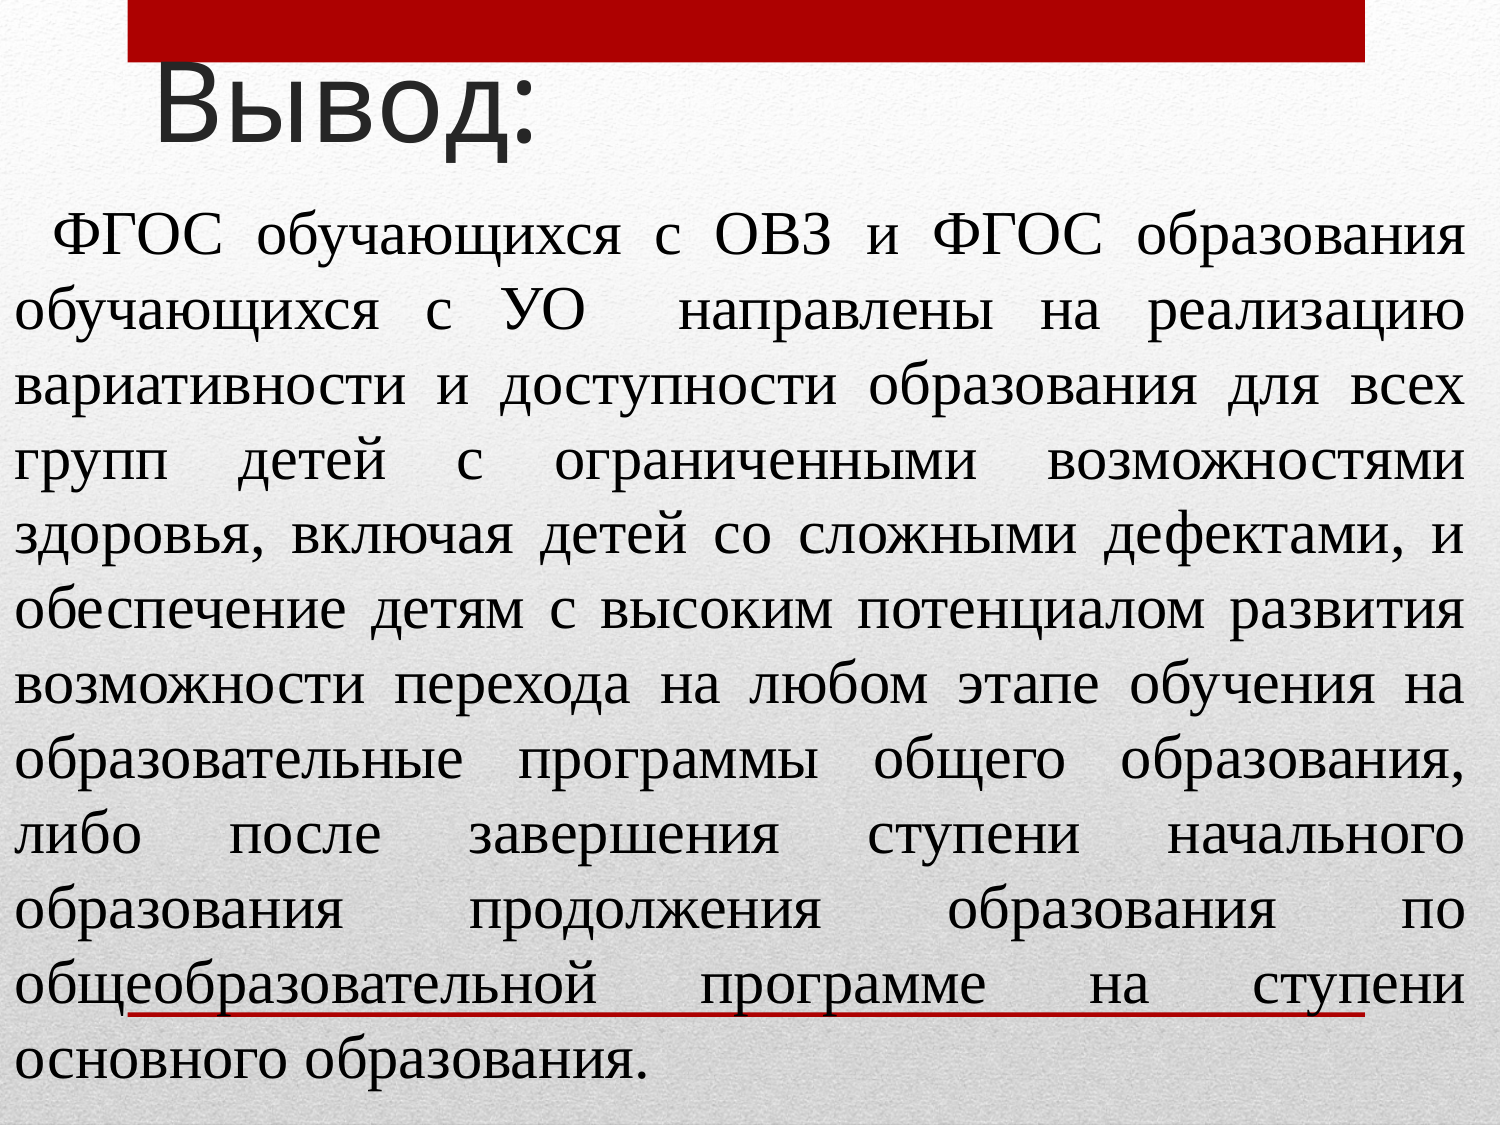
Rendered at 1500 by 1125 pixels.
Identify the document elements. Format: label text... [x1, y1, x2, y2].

text_box ФГОС обучающихся с ОВЗ и ФГОС образования обучающихся с УО направлены на реализацию вариативности и доступности образования для всех групп детей с ограниченными возможностями здоровья, включая детей со сложными дефектами, и обеспечение детям с высоким потенциалом развития возможности перехода на любом этапе обучения на образовательные программы общего образования, либо после завершения ступени начального образования продолжения образования по общеобразовательной программе на ступени основного образования. [0, 184, 1483, 1099]
title Вывод: [135, 0, 1424, 173]
